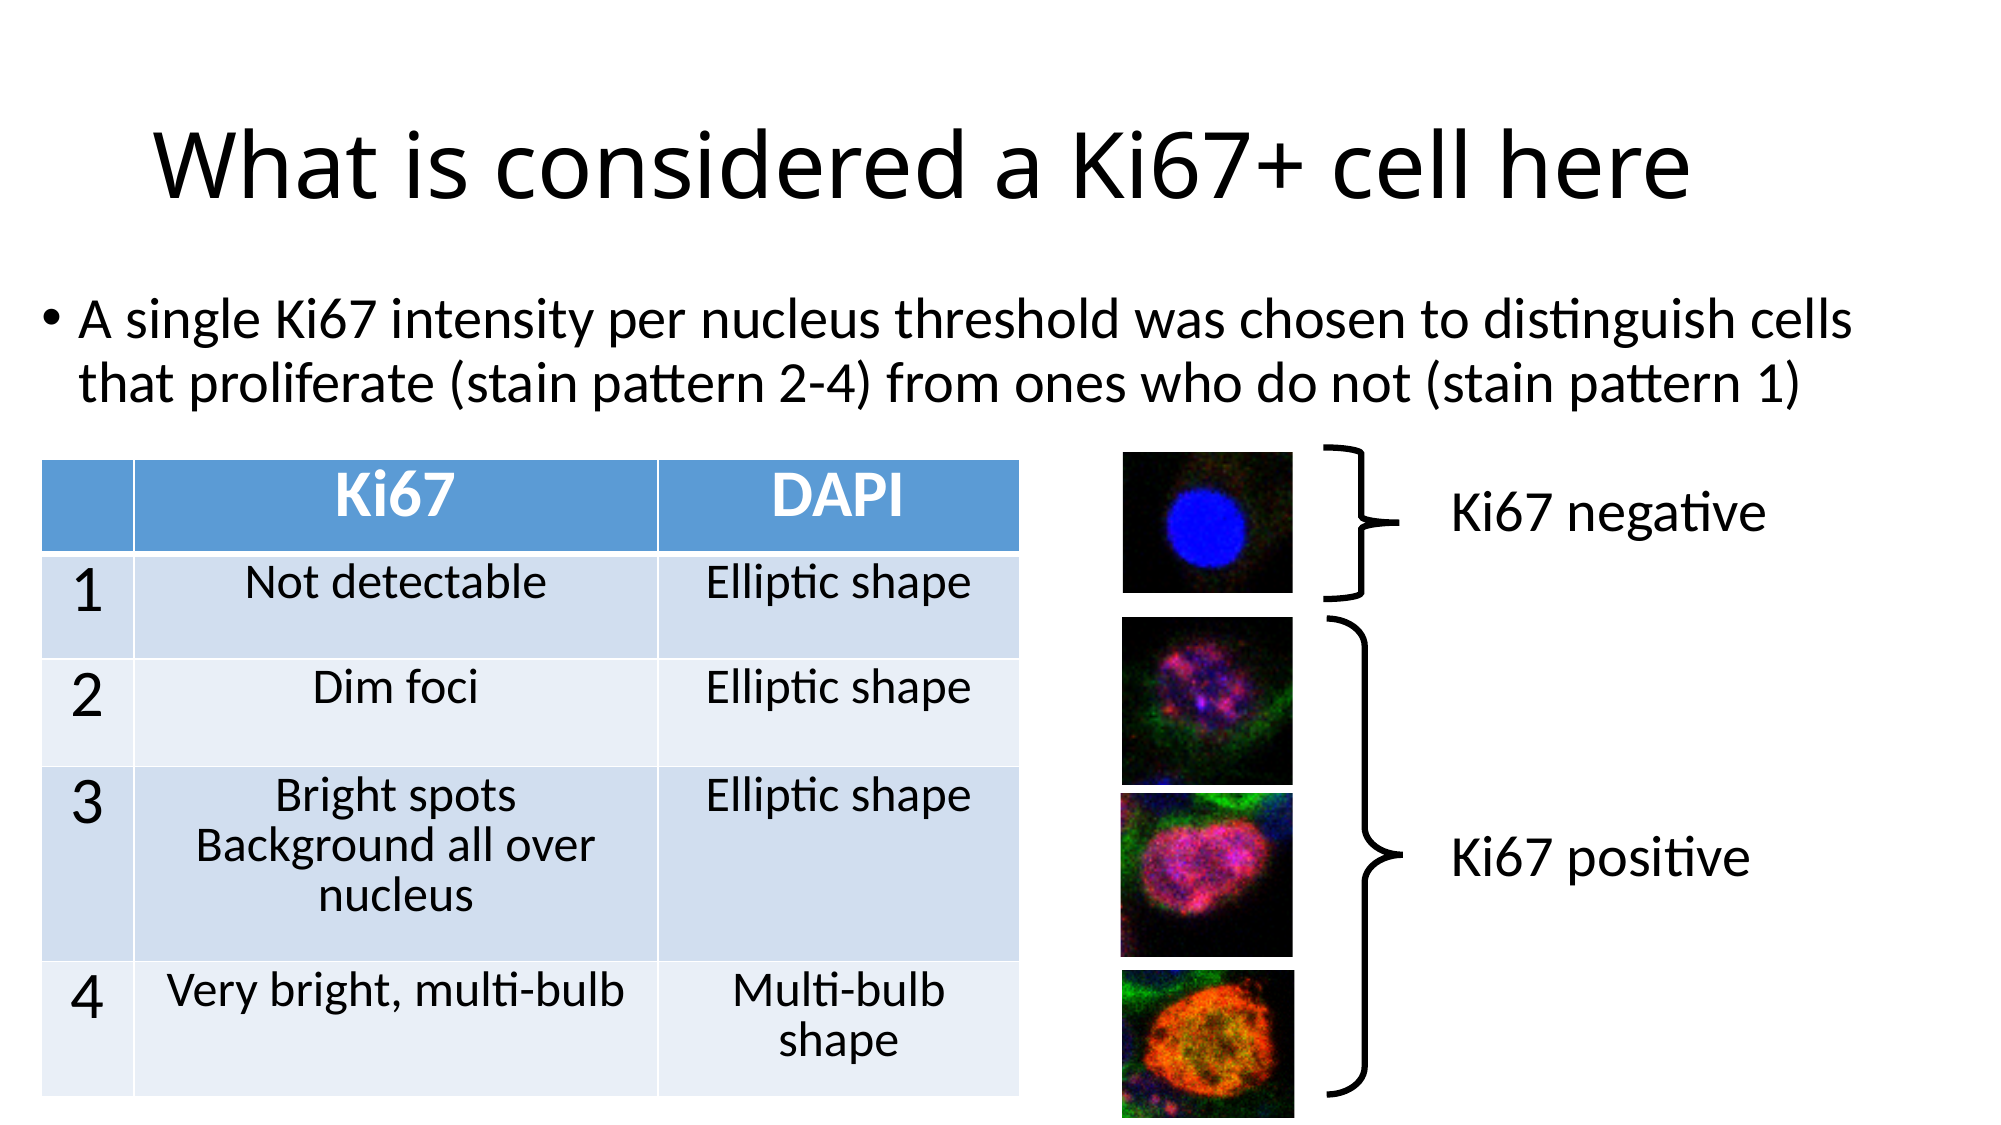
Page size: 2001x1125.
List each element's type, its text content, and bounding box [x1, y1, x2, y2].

table_cell Not detectable [135, 557, 657, 658]
table_cell Elliptic shape [659, 557, 1019, 658]
table_cell Multi-bulb shape [659, 962, 1019, 1096]
title What is considered a Ki67+ cell here [137, 59, 1863, 278]
table_cell 4 [42, 962, 133, 1096]
table_header DAPI [659, 460, 1019, 551]
picture [1122, 970, 1295, 1118]
table_header Ki67 [135, 460, 657, 551]
picture [1122, 452, 1293, 593]
text_box [1326, 617, 1403, 1096]
table_cell Elliptic shape [659, 660, 1019, 766]
table_header [42, 460, 133, 551]
picture [1120, 793, 1293, 957]
table_cell 2 [42, 660, 133, 766]
table_cell 1 [42, 557, 133, 658]
table_cell 3 [42, 767, 133, 961]
text_box Ki67 negative [1436, 465, 1783, 551]
table_cell Dim foci [135, 660, 657, 766]
table_cell Elliptic shape [659, 767, 1019, 961]
text_box [1323, 446, 1400, 600]
picture [1122, 617, 1293, 785]
table_cell Bright spots Background all over nucleus [135, 767, 657, 961]
table_cell Very bright, multi-bulb [135, 962, 657, 1096]
text_box Ki67 positive [1436, 810, 1767, 895]
list A single Ki67 intensity per nucleus threshold was chosen to distinguish cells that proliferate (stain pattern 2-4) from ones who do not (stain pattern 1) [26, 281, 1957, 995]
